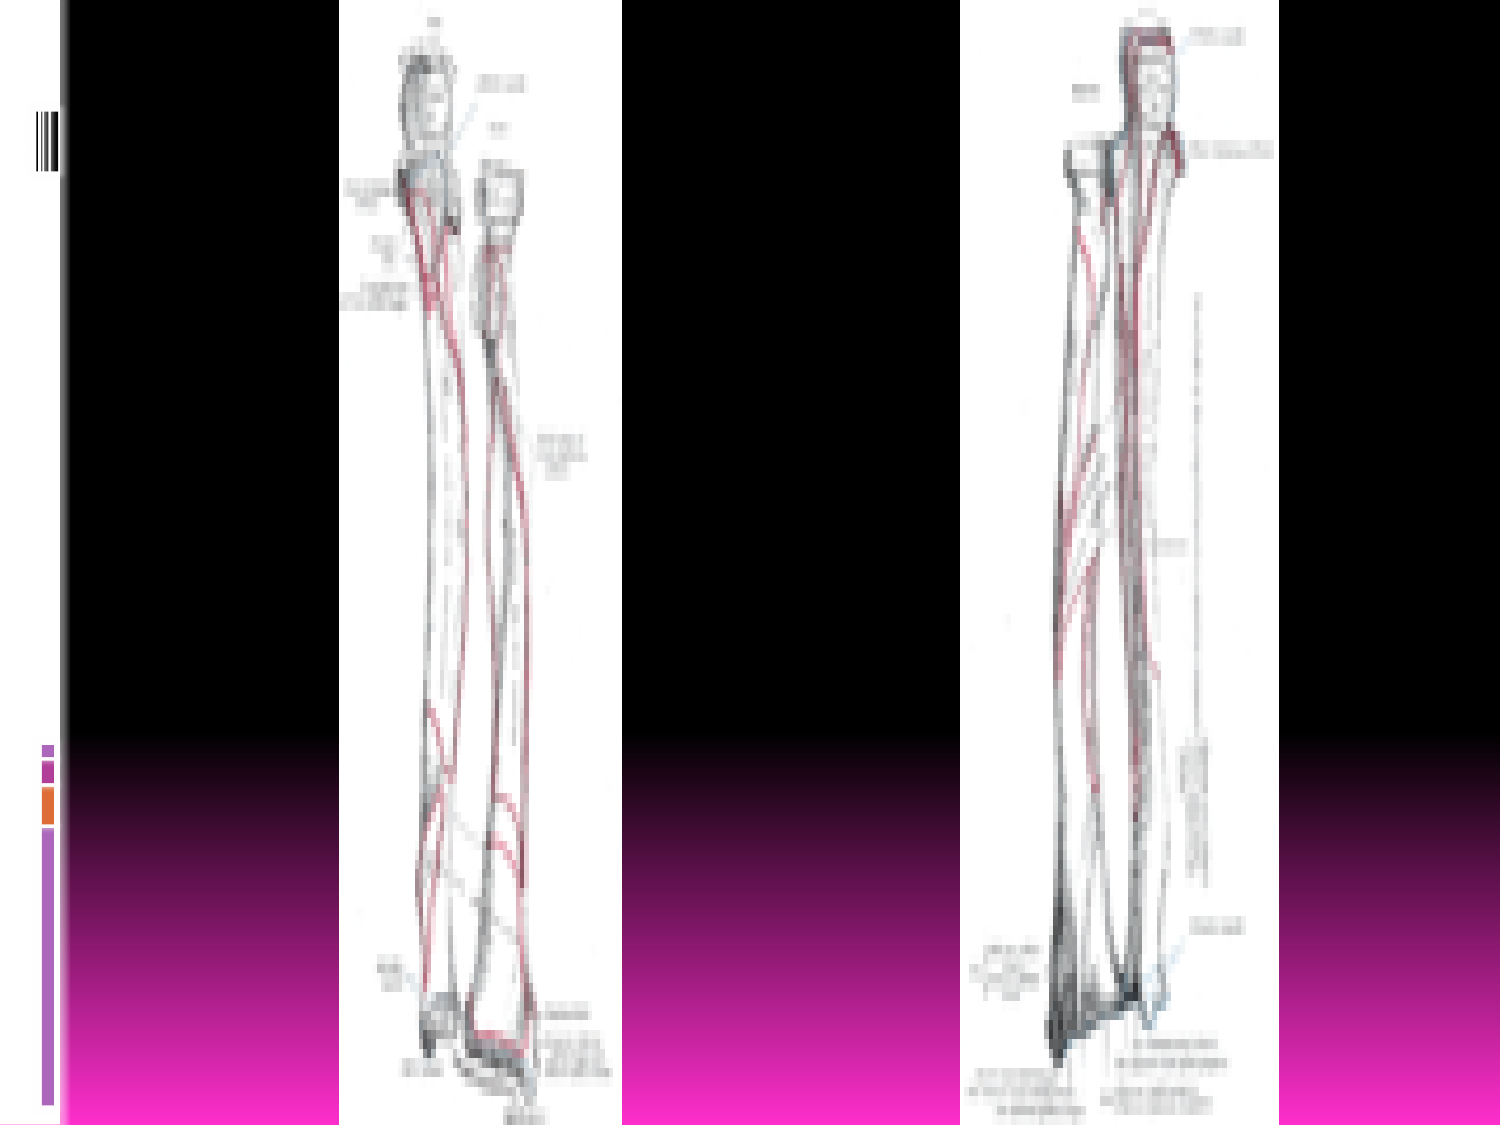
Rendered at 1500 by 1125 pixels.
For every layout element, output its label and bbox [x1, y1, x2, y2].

picture [960, 0, 1279, 1125]
list [339, 0, 622, 1125]
